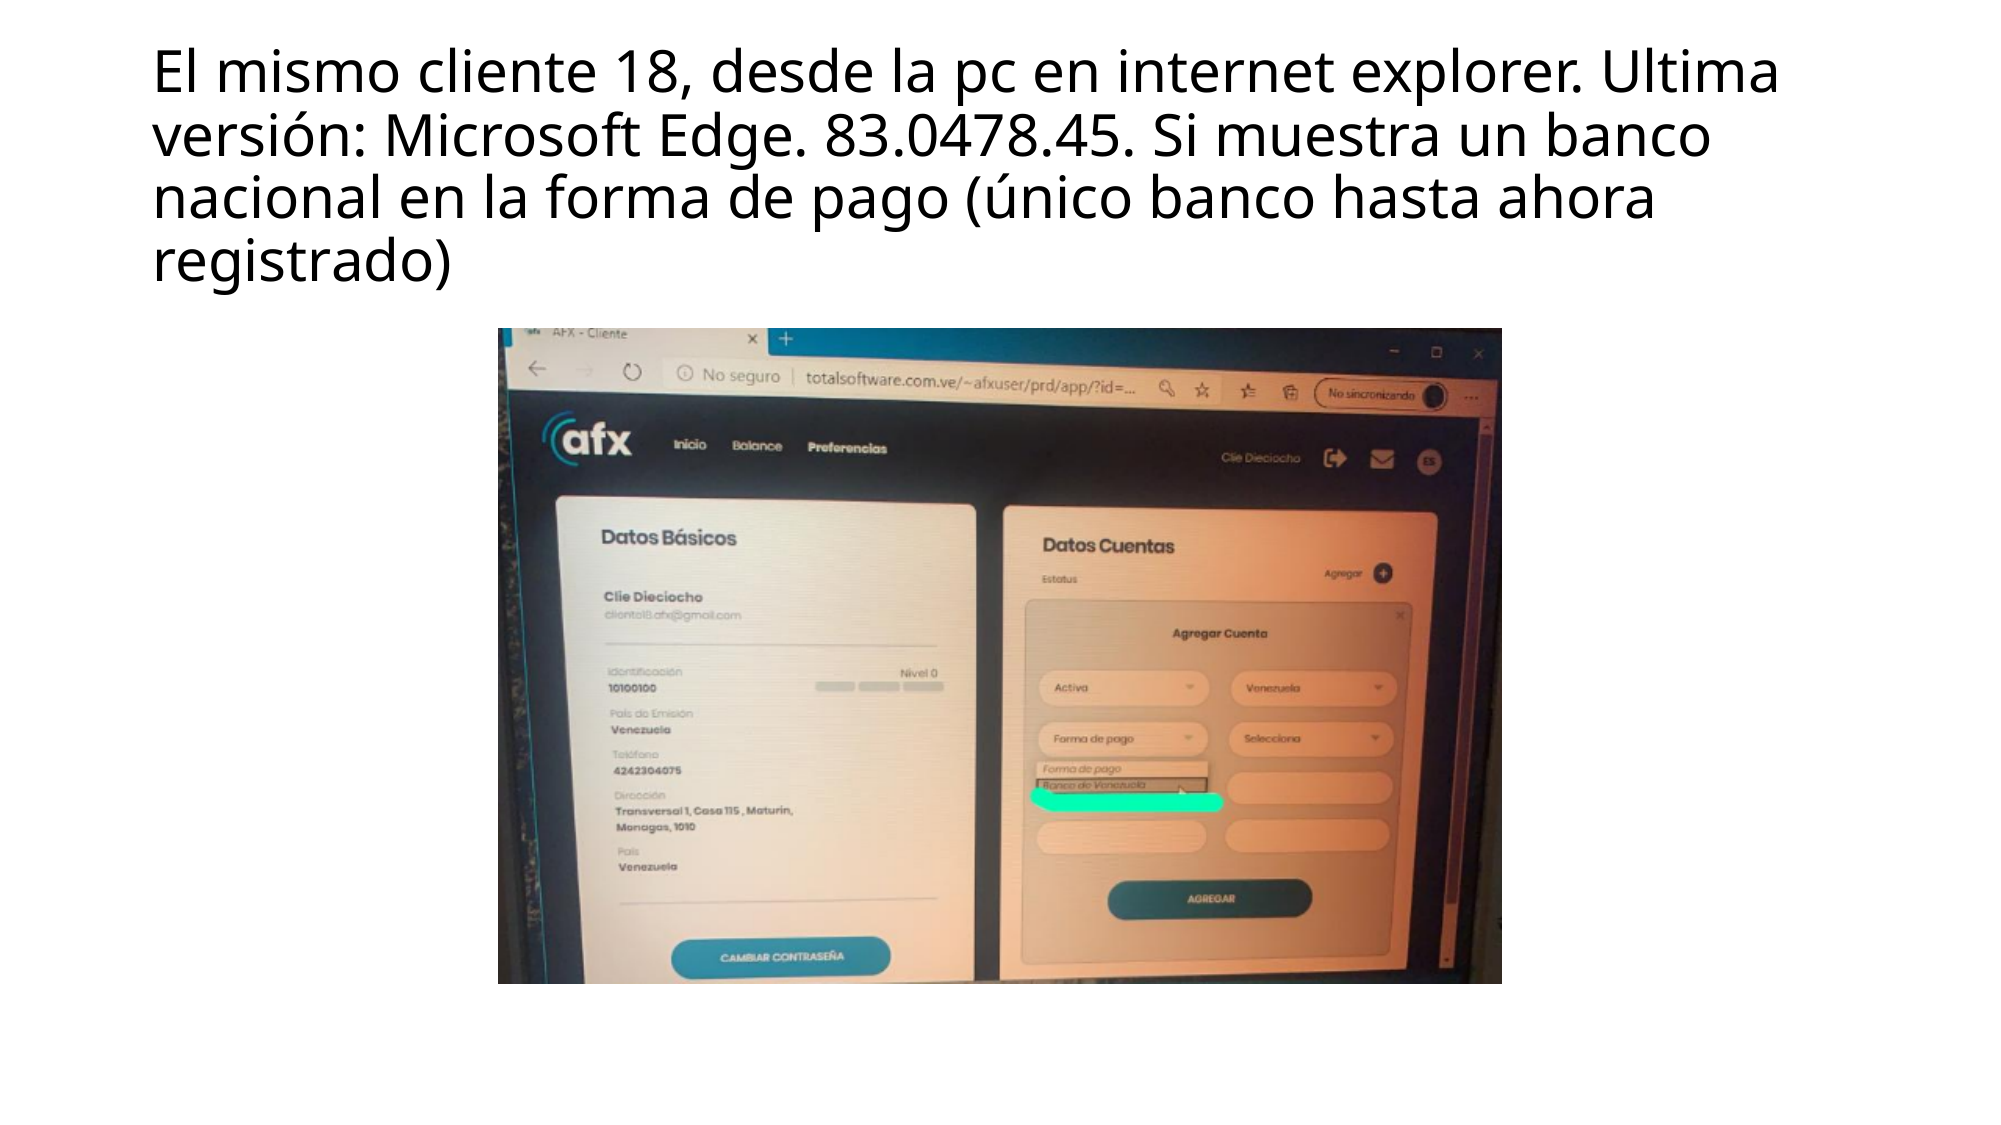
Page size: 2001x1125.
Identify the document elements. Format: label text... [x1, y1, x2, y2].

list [498, 328, 1502, 984]
title El mismo cliente 18, desde la pc en internet explorer. Ultima versión: Microsoft Edge. 83.0478.45. Si muestra un banco nacional en la forma de pago (único banco hasta ahora registrado) [137, 59, 1863, 278]
